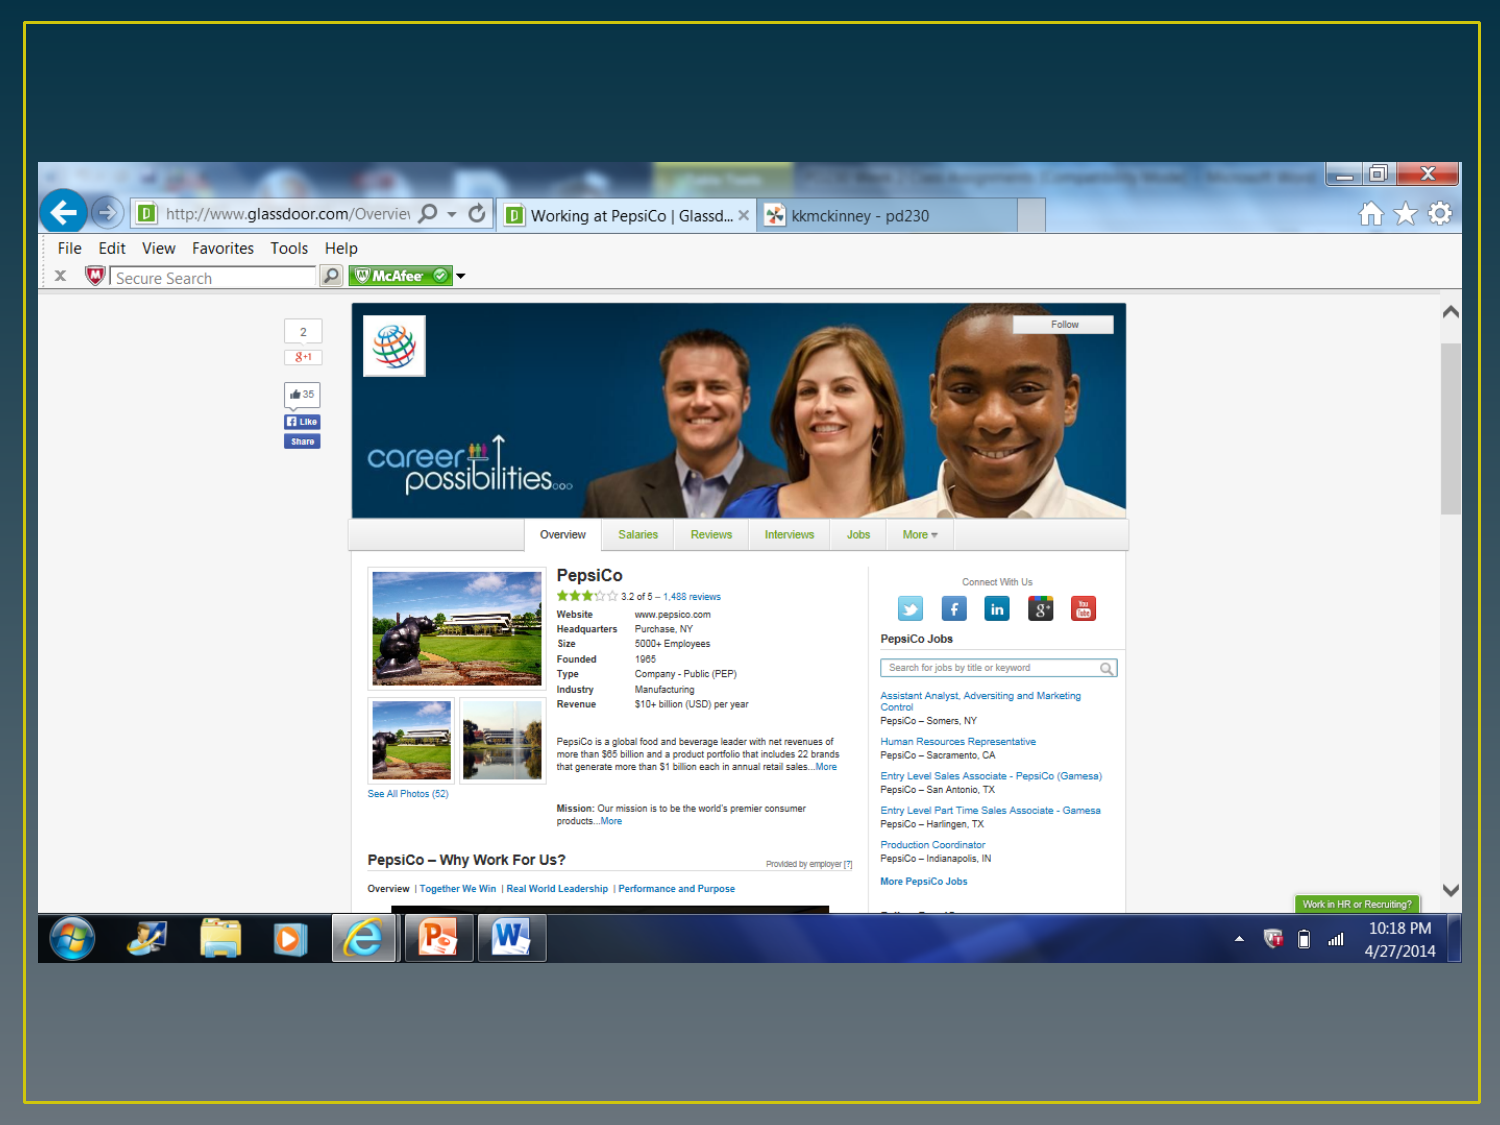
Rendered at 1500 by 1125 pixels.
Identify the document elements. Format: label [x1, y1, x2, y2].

picture [38, 162, 1462, 963]
